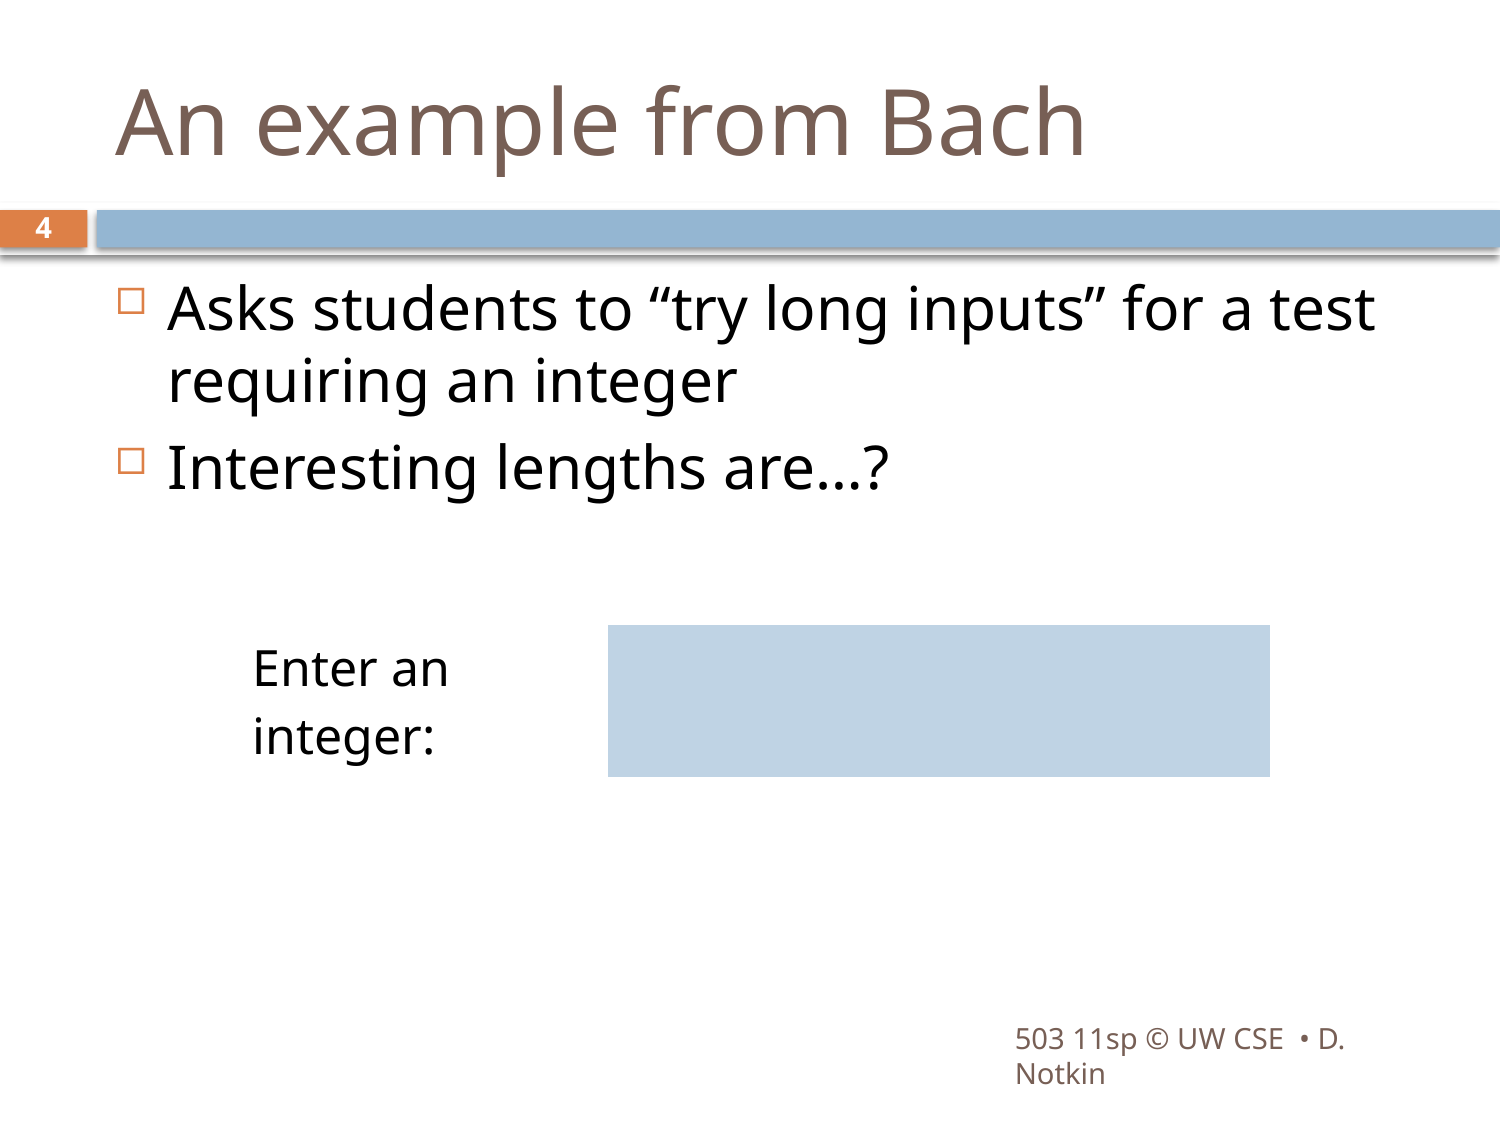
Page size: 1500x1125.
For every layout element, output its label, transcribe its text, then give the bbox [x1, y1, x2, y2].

list Asks students to “try long inputs” for a test requiring an integer Interesting lengths are…? [100, 262, 1438, 1000]
table_header [608, 625, 1270, 777]
table_header Enter an integer: [238, 625, 608, 777]
slide_number 503 11sp © UW CSE • D. Notkin [999, 1025, 1438, 1085]
slide_number 4 [0, 208, 88, 249]
title An example from Bach [100, 37, 1438, 200]
